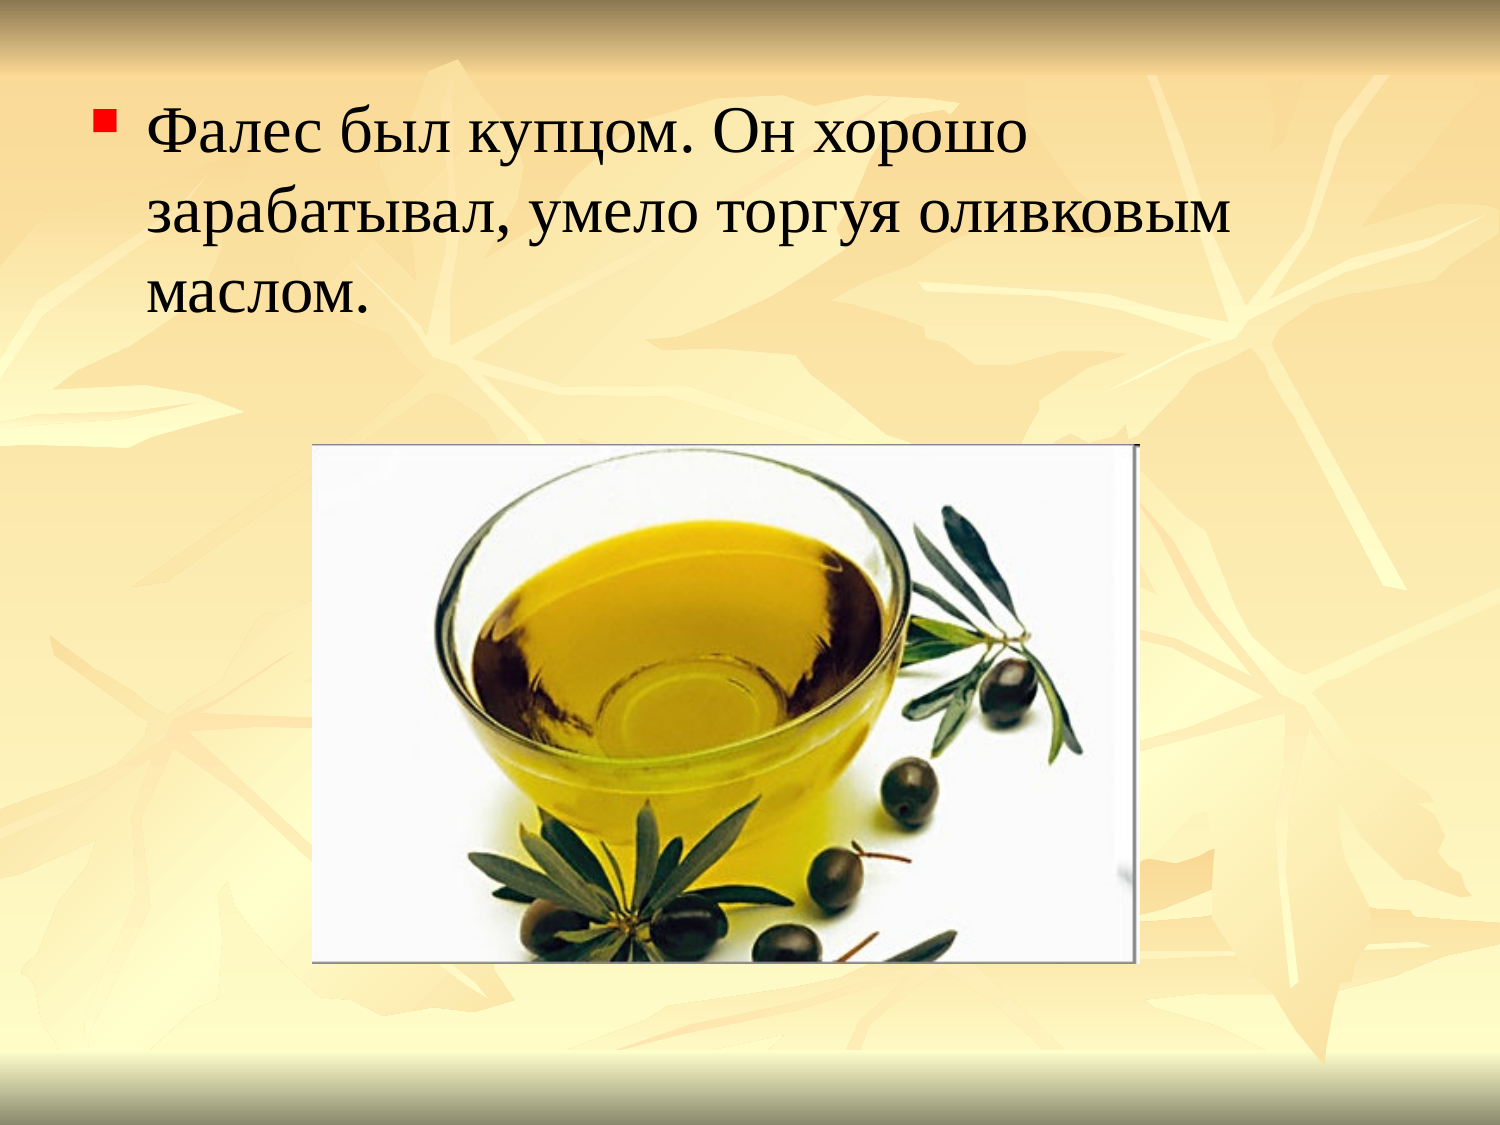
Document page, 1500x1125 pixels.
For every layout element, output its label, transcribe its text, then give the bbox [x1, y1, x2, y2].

picture [312, 444, 1141, 964]
list Фалес был купцом. Он хорошо зарабатывал, умело торгуя оливковым маслом. [74, 77, 1426, 445]
